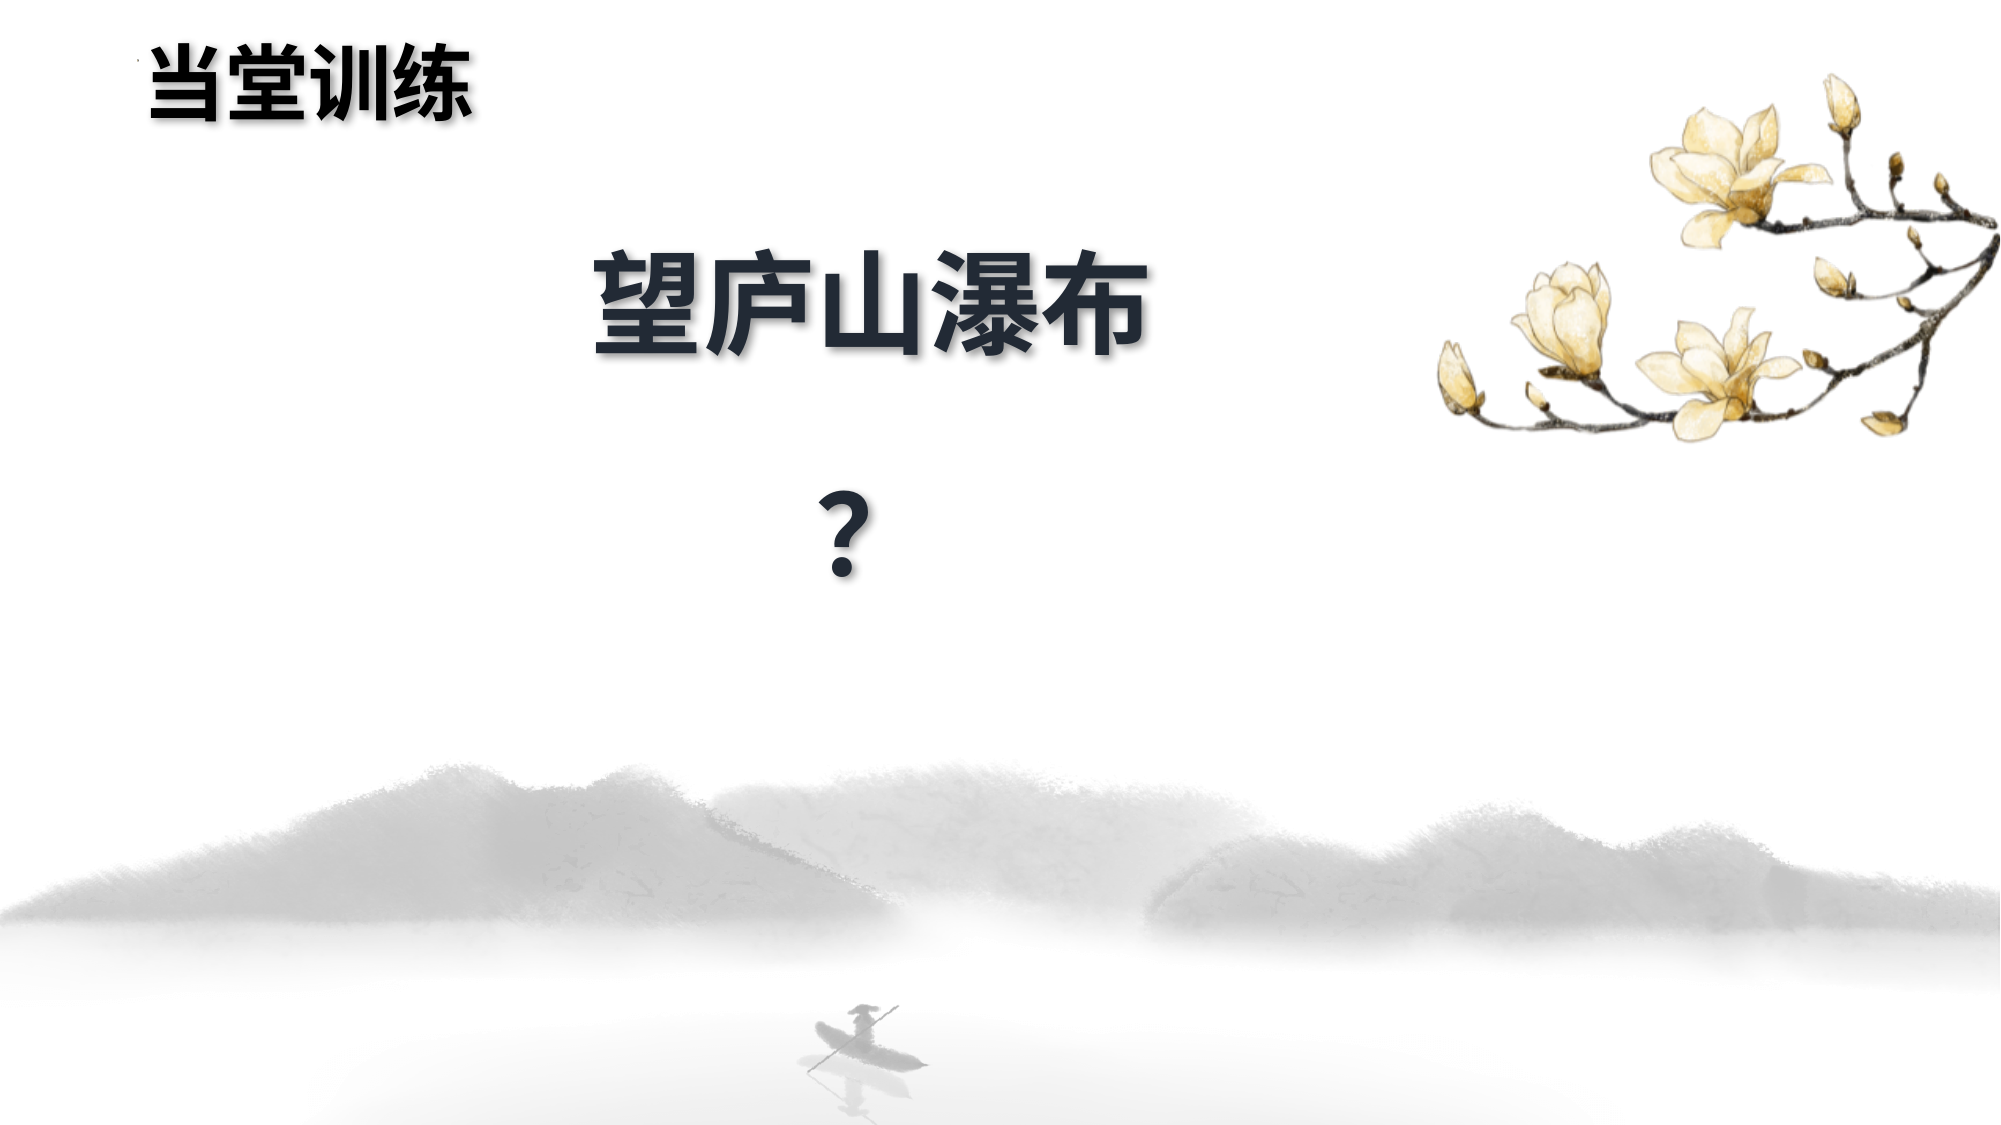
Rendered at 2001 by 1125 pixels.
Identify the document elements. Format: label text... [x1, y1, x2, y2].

picture [824, 55, 2001, 463]
text_box 当堂训练 [56, 23, 562, 139]
text_box 望庐山瀑布 [494, 225, 1250, 376]
text_box ？ [590, 456, 1154, 606]
picture [0, 717, 2000, 1125]
